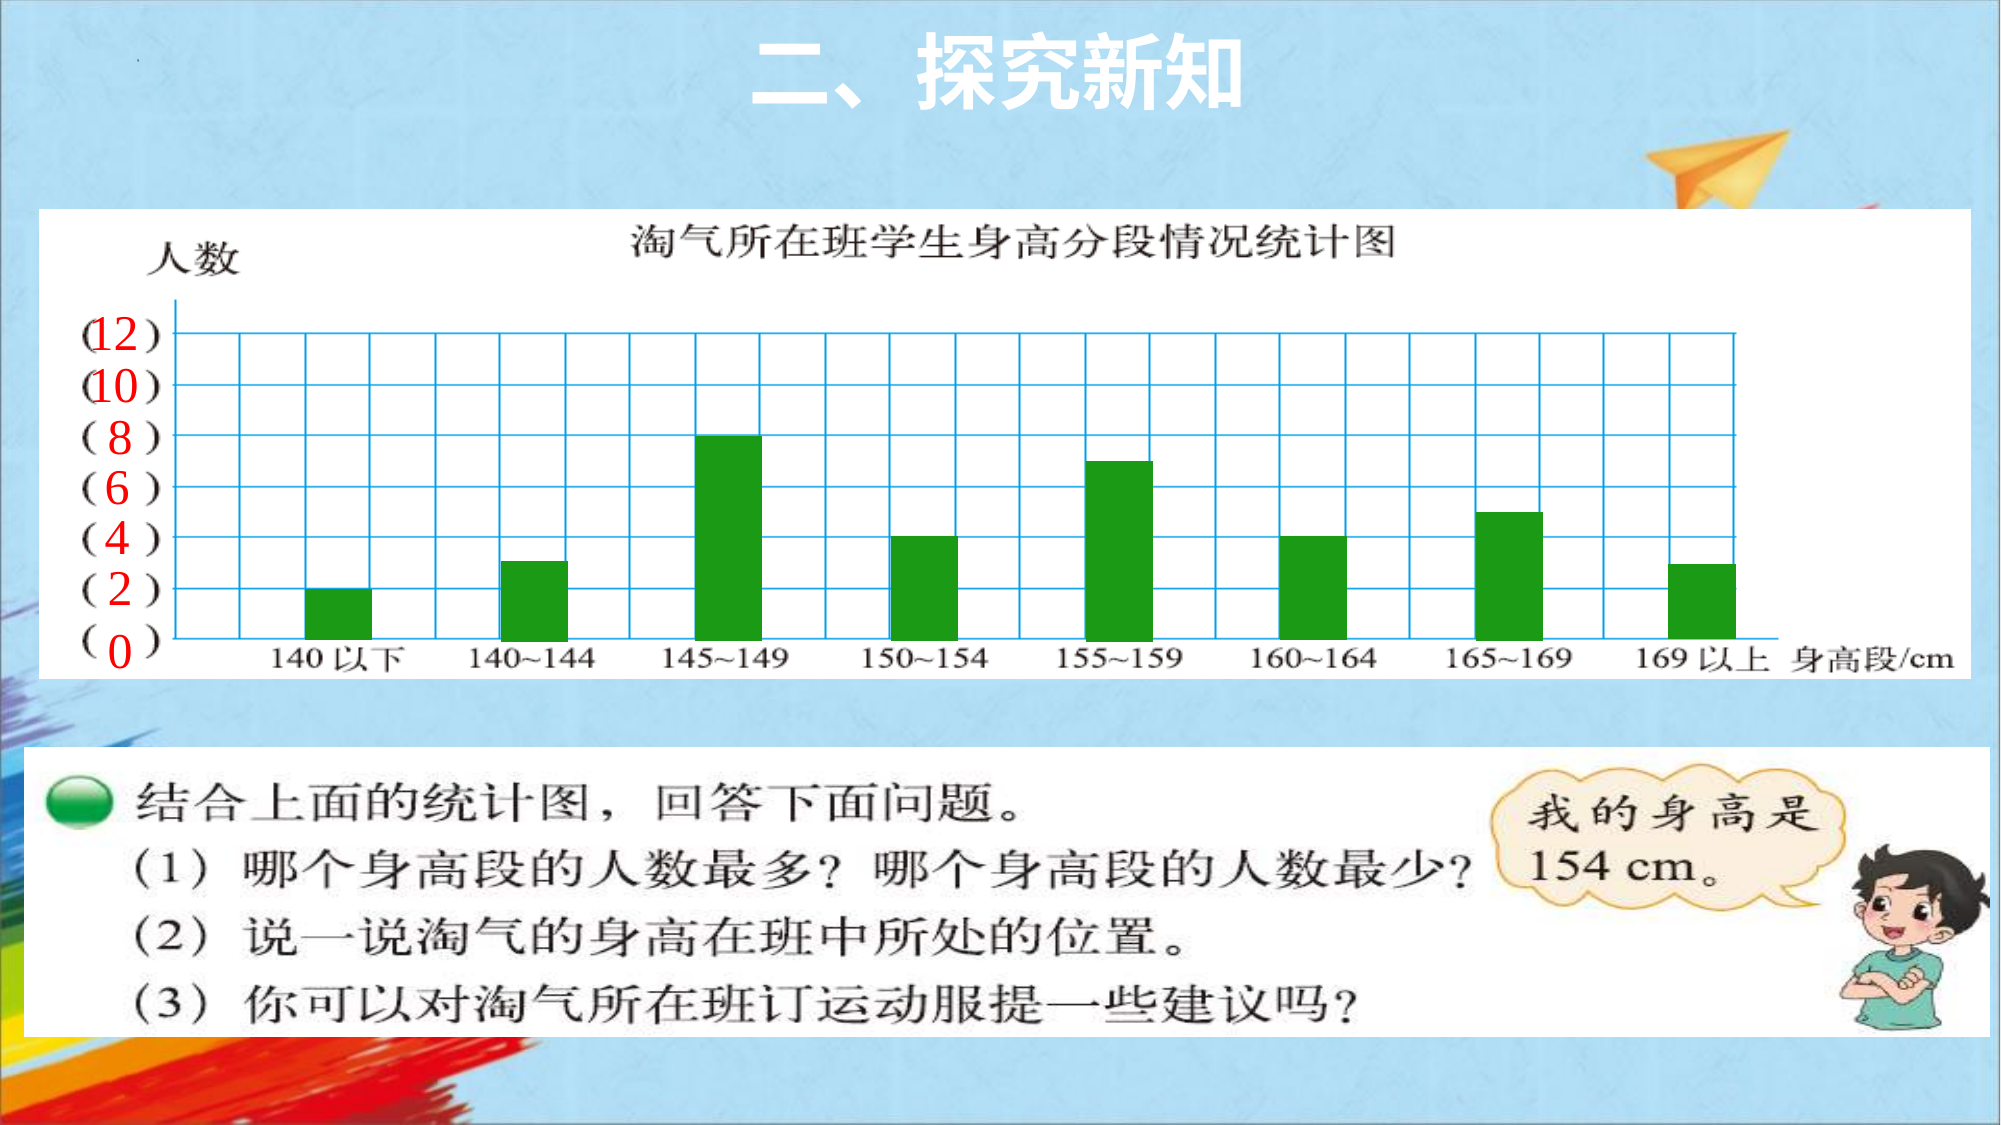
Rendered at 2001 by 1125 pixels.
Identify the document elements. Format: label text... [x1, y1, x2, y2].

picture [0, 0, 2001, 1125]
text_box 二、探究新知 [0, 0, 1999, 141]
